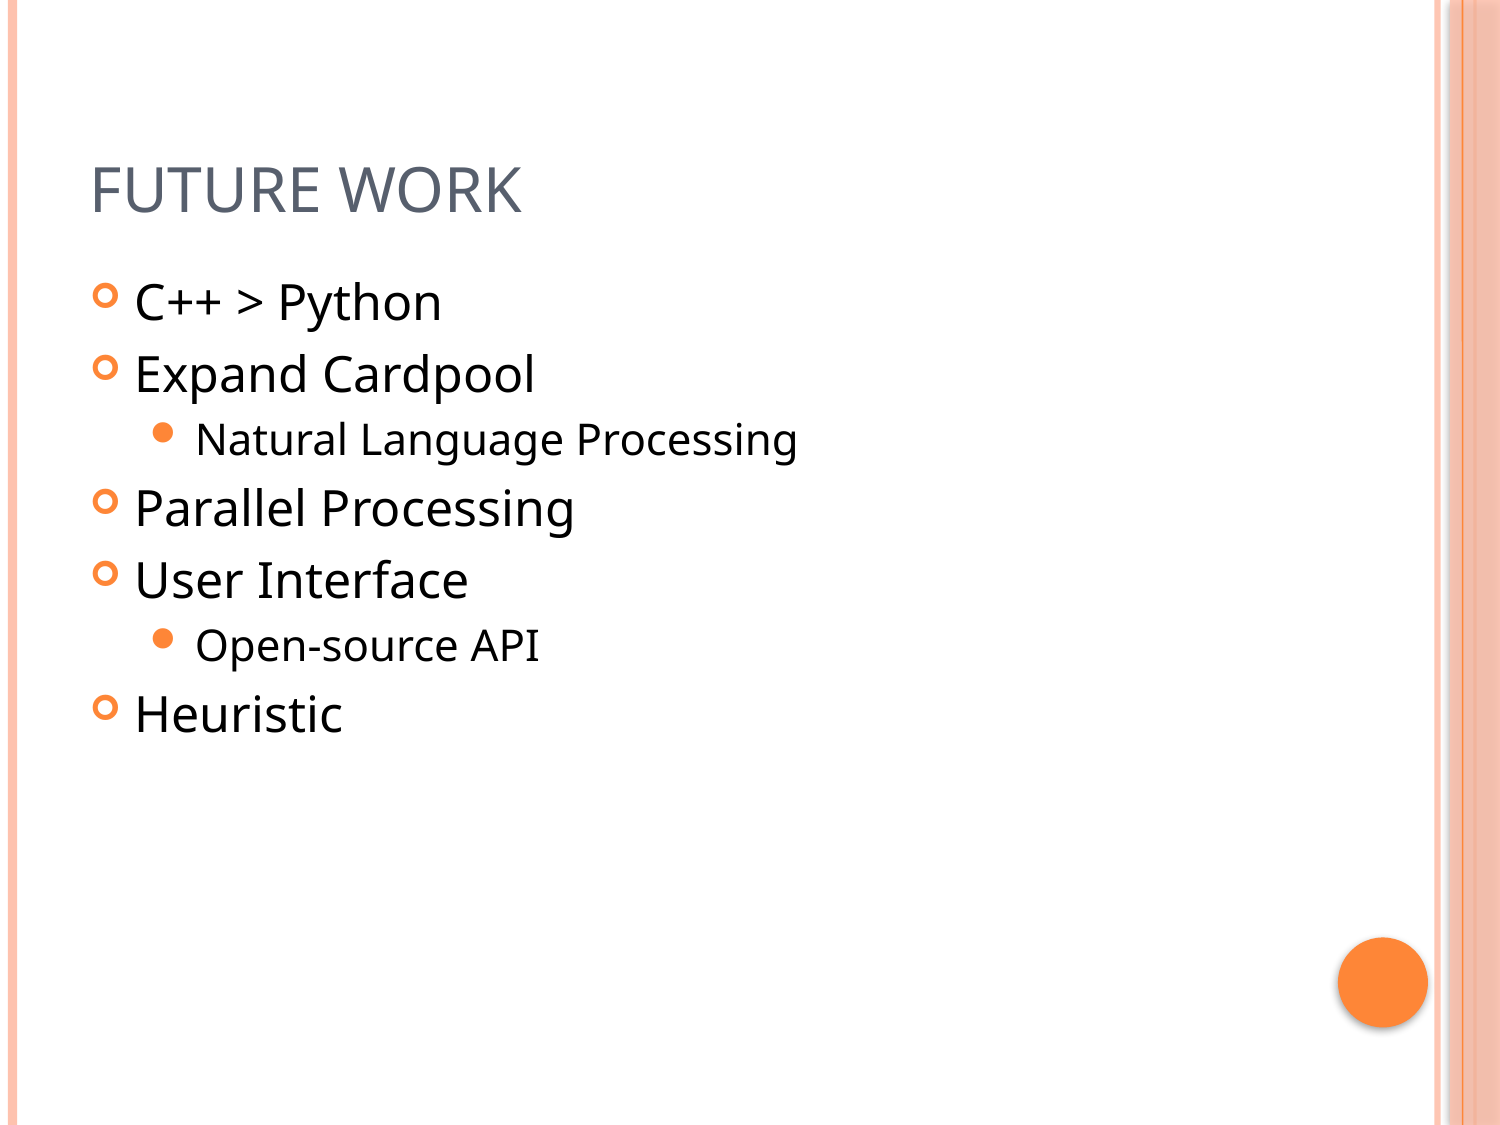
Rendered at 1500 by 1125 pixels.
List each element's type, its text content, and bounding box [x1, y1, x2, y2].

list C++ > Python Expand Cardpool Natural Language Processing Parallel Processing User Interface Open-source API Heuristic [75, 262, 1300, 1062]
title Future Work [75, 45, 1300, 233]
